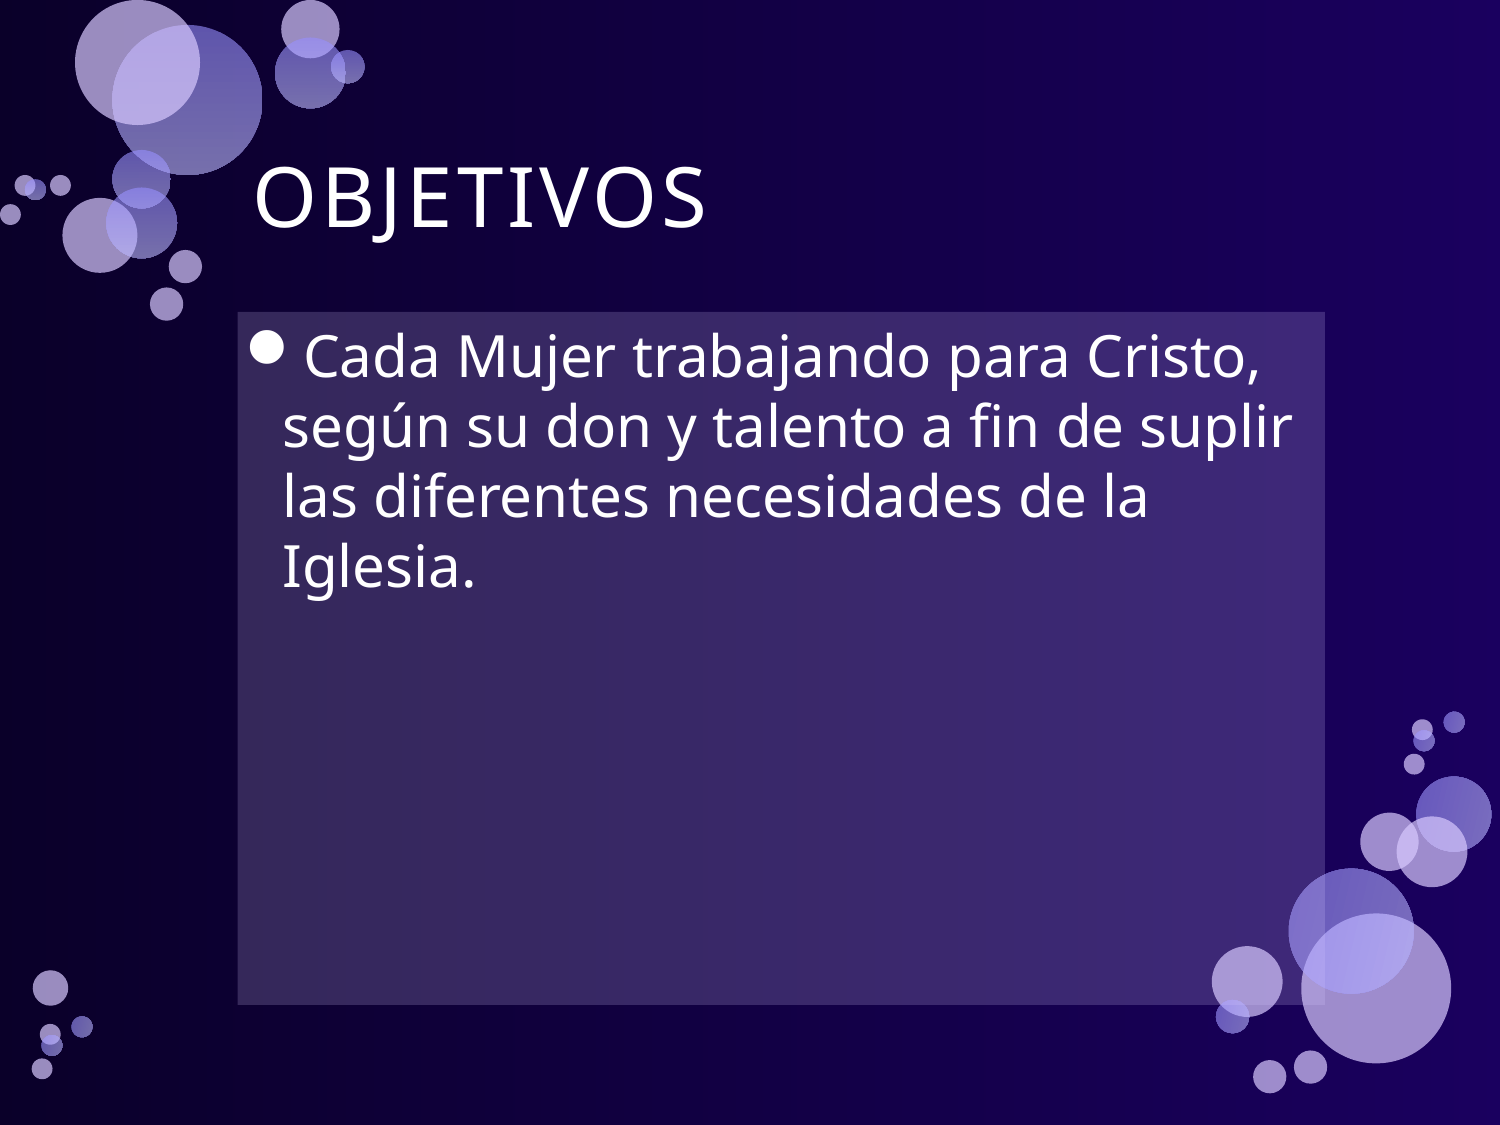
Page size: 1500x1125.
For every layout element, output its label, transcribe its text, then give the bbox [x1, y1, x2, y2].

title OBJETIVOS [237, 99, 1325, 288]
list Cada Mujer trabajando para Cristo, según su don y talento a fin de suplir las diferentes necesidades de la Iglesia. [237, 311, 1325, 1005]
